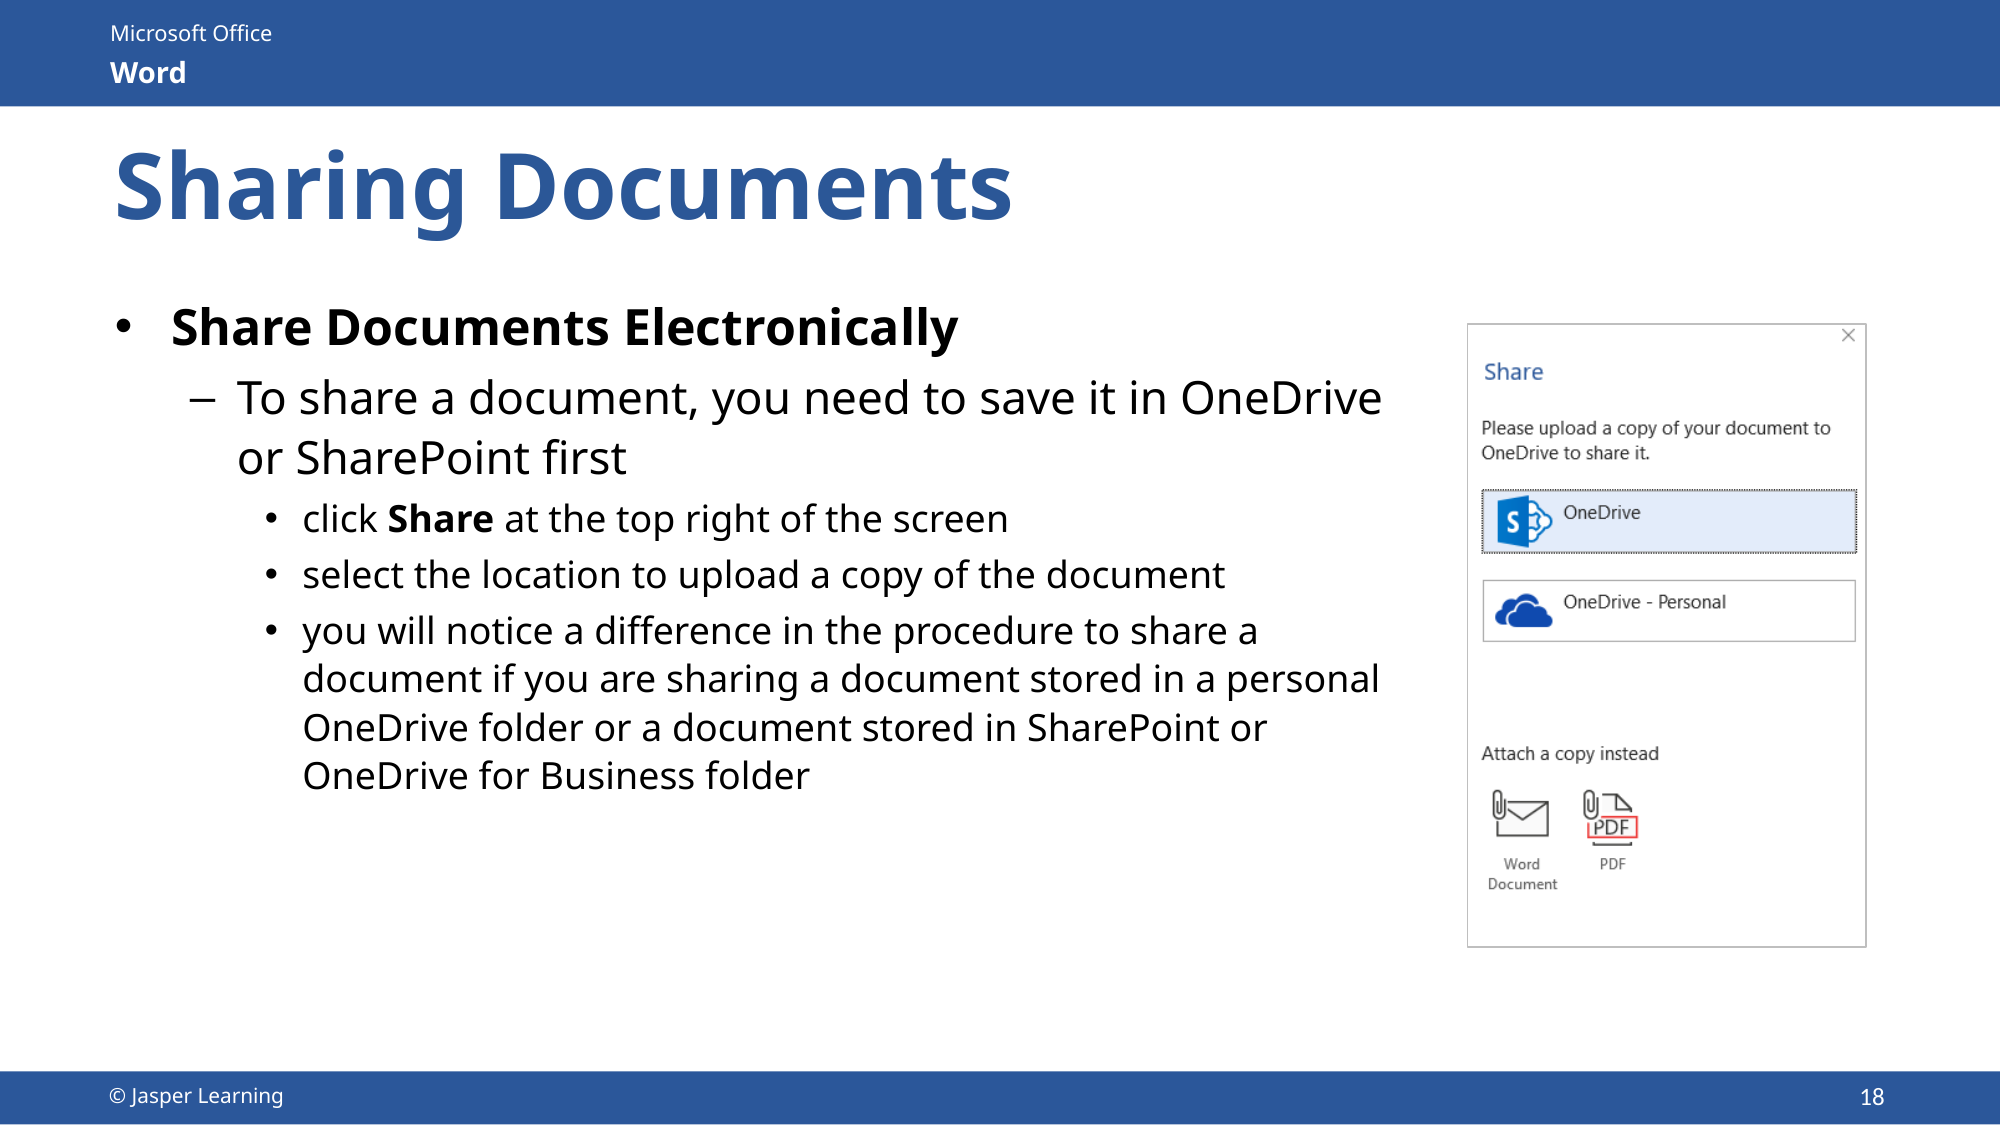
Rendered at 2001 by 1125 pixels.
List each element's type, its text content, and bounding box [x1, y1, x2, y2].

slide_number 18 [1433, 1065, 1900, 1125]
picture [1467, 324, 1866, 947]
footer © Jasper Learning [94, 1066, 769, 1125]
title Sharing Documents [99, 118, 1866, 248]
list Share Documents Electronically To share a document, you need to save it in OneDrive or SharePoint first click Share at the top right of the screen select the location to upload a copy of the document you will notice a difference in the procedure to share a document if you are sharing a document stored in a personal OneDrive folder or a document stored in SharePoint or OneDrive for Business folder [99, 283, 1409, 1026]
